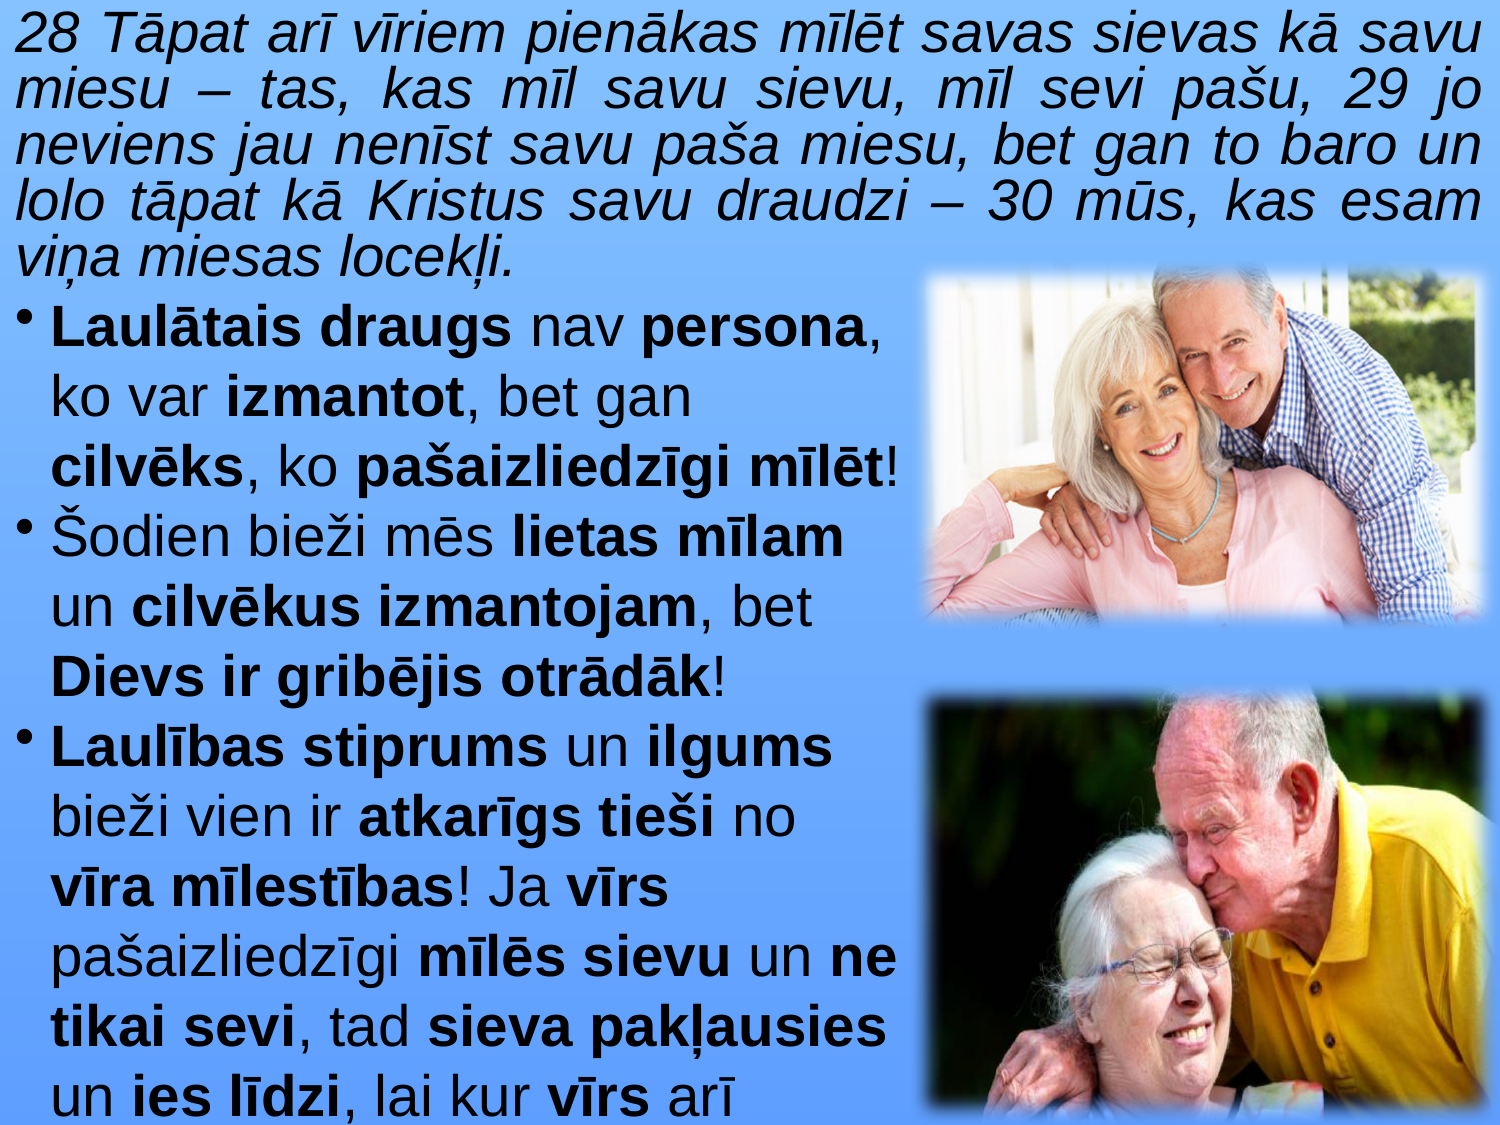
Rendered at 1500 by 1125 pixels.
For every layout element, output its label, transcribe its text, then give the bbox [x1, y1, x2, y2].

picture [909, 257, 1500, 633]
list 28 Tāpat arī vīriem pienākas mīlēt savas sievas kā savu miesu – tas, kas mīl savu sievu, mīl sevi pašu, 29 jo neviens jau nenīst savu paša miesu, bet gan to baro un lolo tāpat kā Kristus savu draudzi – 30 mūs, kas esam viņa miesas locekļi. [0, 0, 1500, 178]
picture [909, 679, 1500, 1125]
text_box Laulātais draugs nav persona, ko var izmantot, bet gan cilvēks, ko pašaizliedzīgi mīlēt! Šodien bieži mēs lietas mīlam un cilvēkus izmantojam, bet Dievs ir gribējis otrādāk! Laulības stiprums un ilgums bieži vien ir atkarīgs tieši no vīra mīlestības! Ja vīrs pašaizliedzīgi mīlēs sievu un ne tikai sevi, tad sieva pakļausies un ies līdzi, lai kur vīrs arī dotos! [0, 281, 926, 1125]
